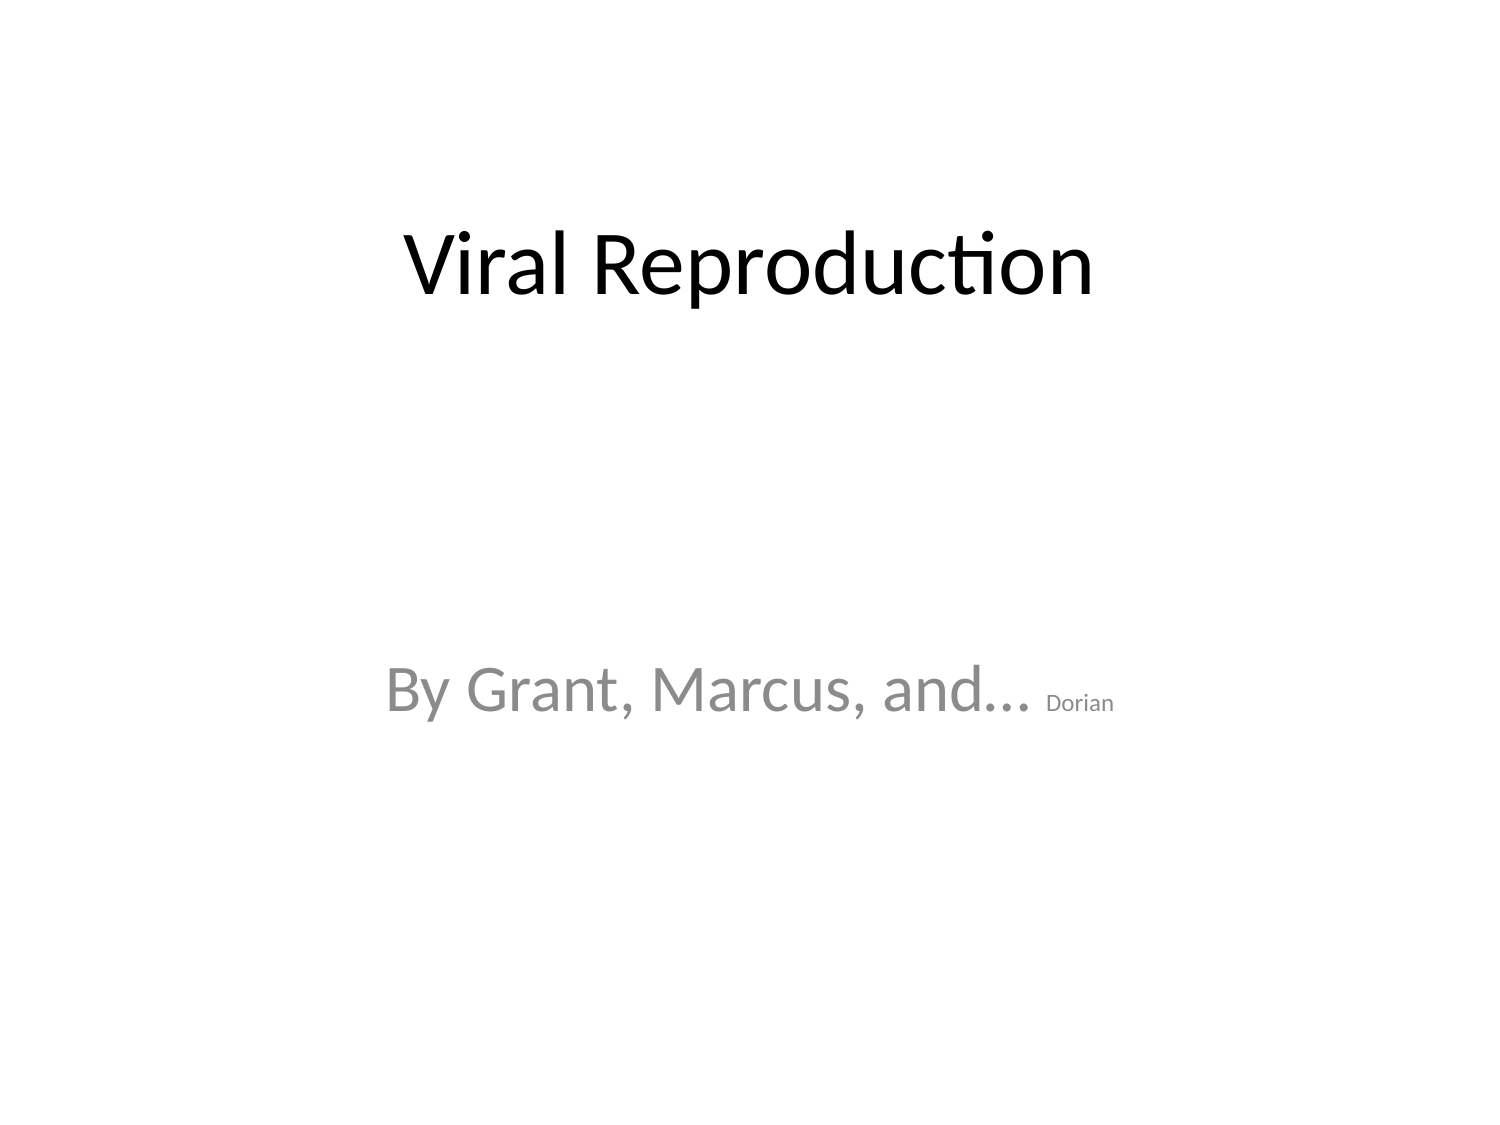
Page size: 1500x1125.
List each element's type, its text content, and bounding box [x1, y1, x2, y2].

subtitle By Grant, Marcus, and… Dorian [225, 637, 1275, 925]
title Viral Reproduction [112, 137, 1388, 379]
